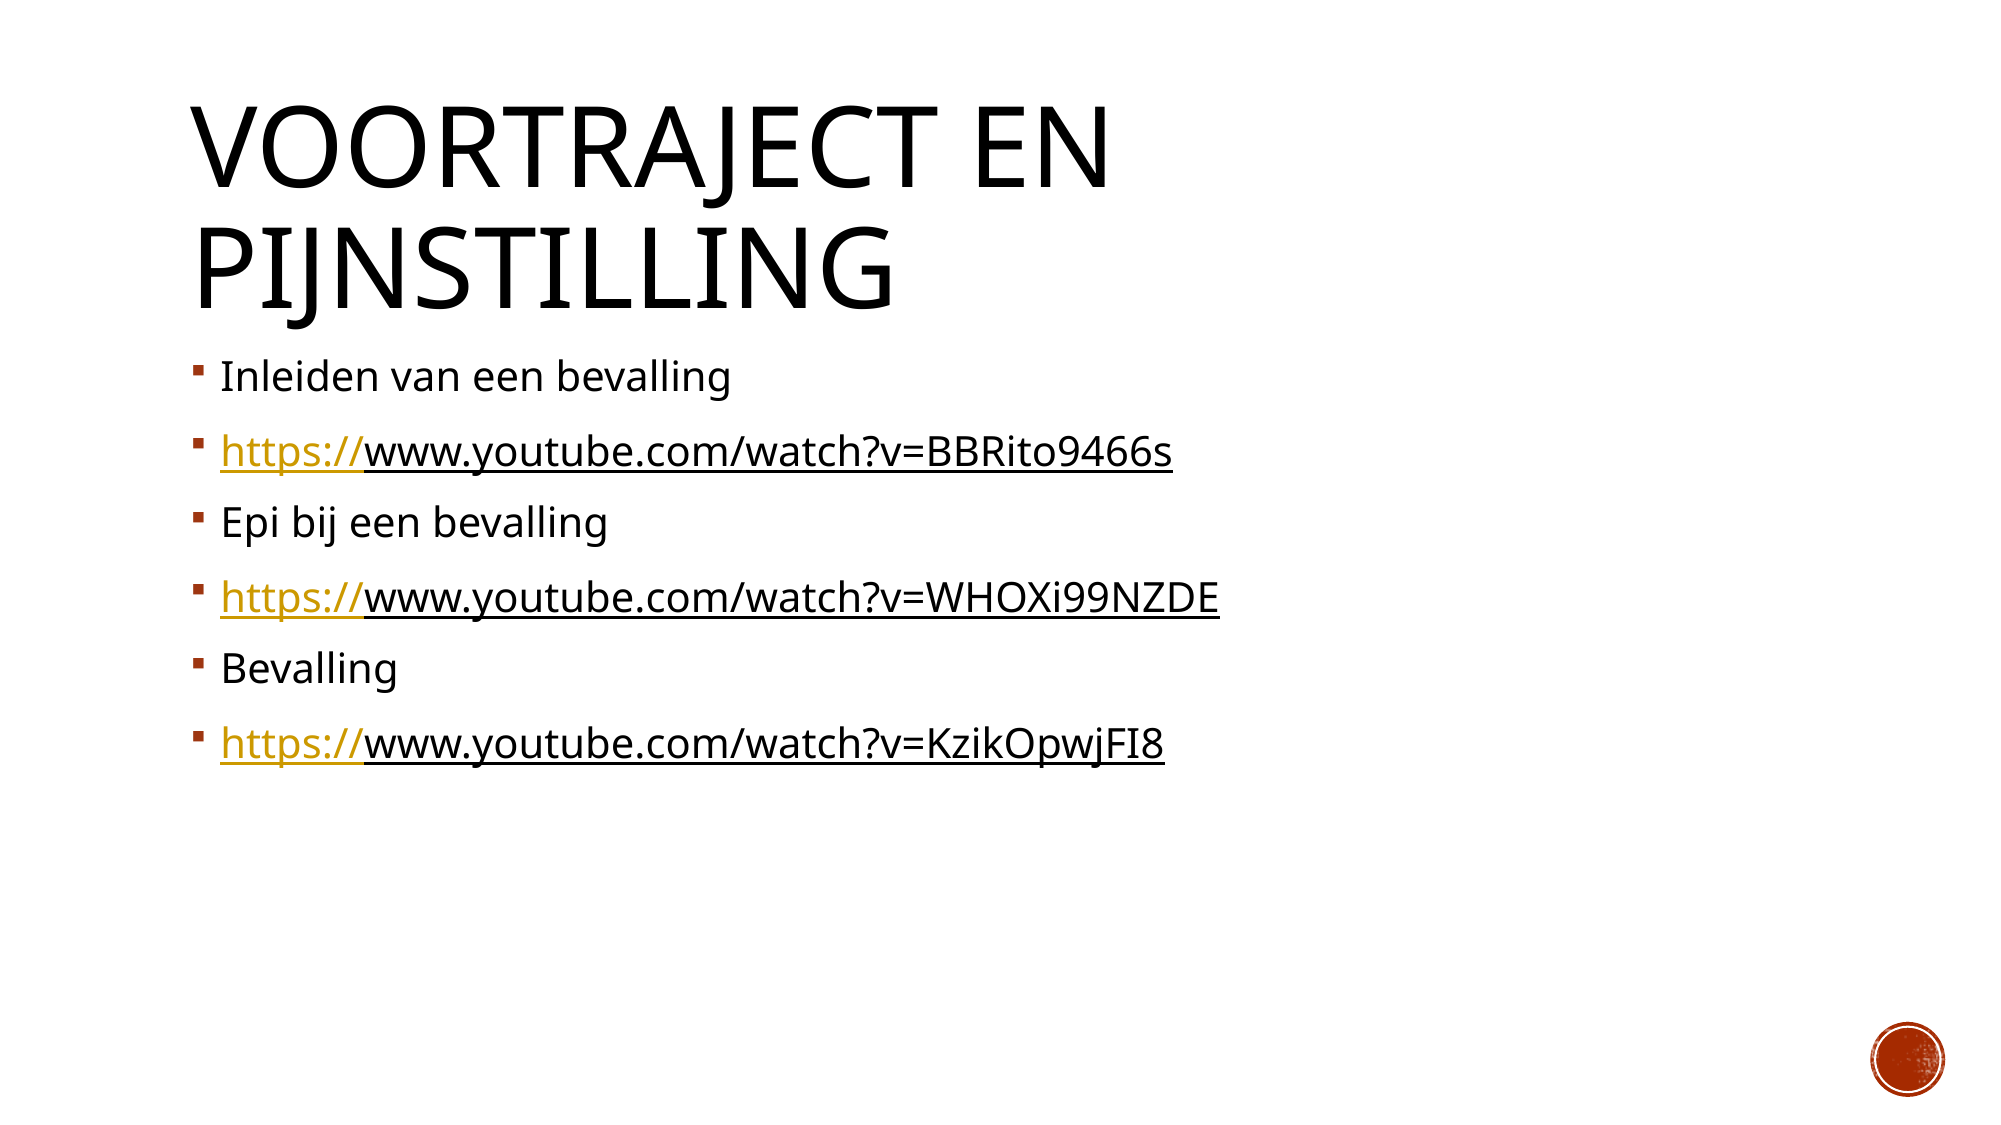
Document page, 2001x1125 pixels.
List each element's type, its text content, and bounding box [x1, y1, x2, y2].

title Voortraject en pijnstilling [175, 79, 1826, 344]
list Inleiden van een bevalling https://www.youtube.com/watch?v=BBRito9466s Epi bij een bevalling https://www.youtube.com/watch?v=WHOXi99NZDE Bevalling https://www.youtube.com/watch?v=KzikOpwjFI8 [175, 348, 1826, 1013]
